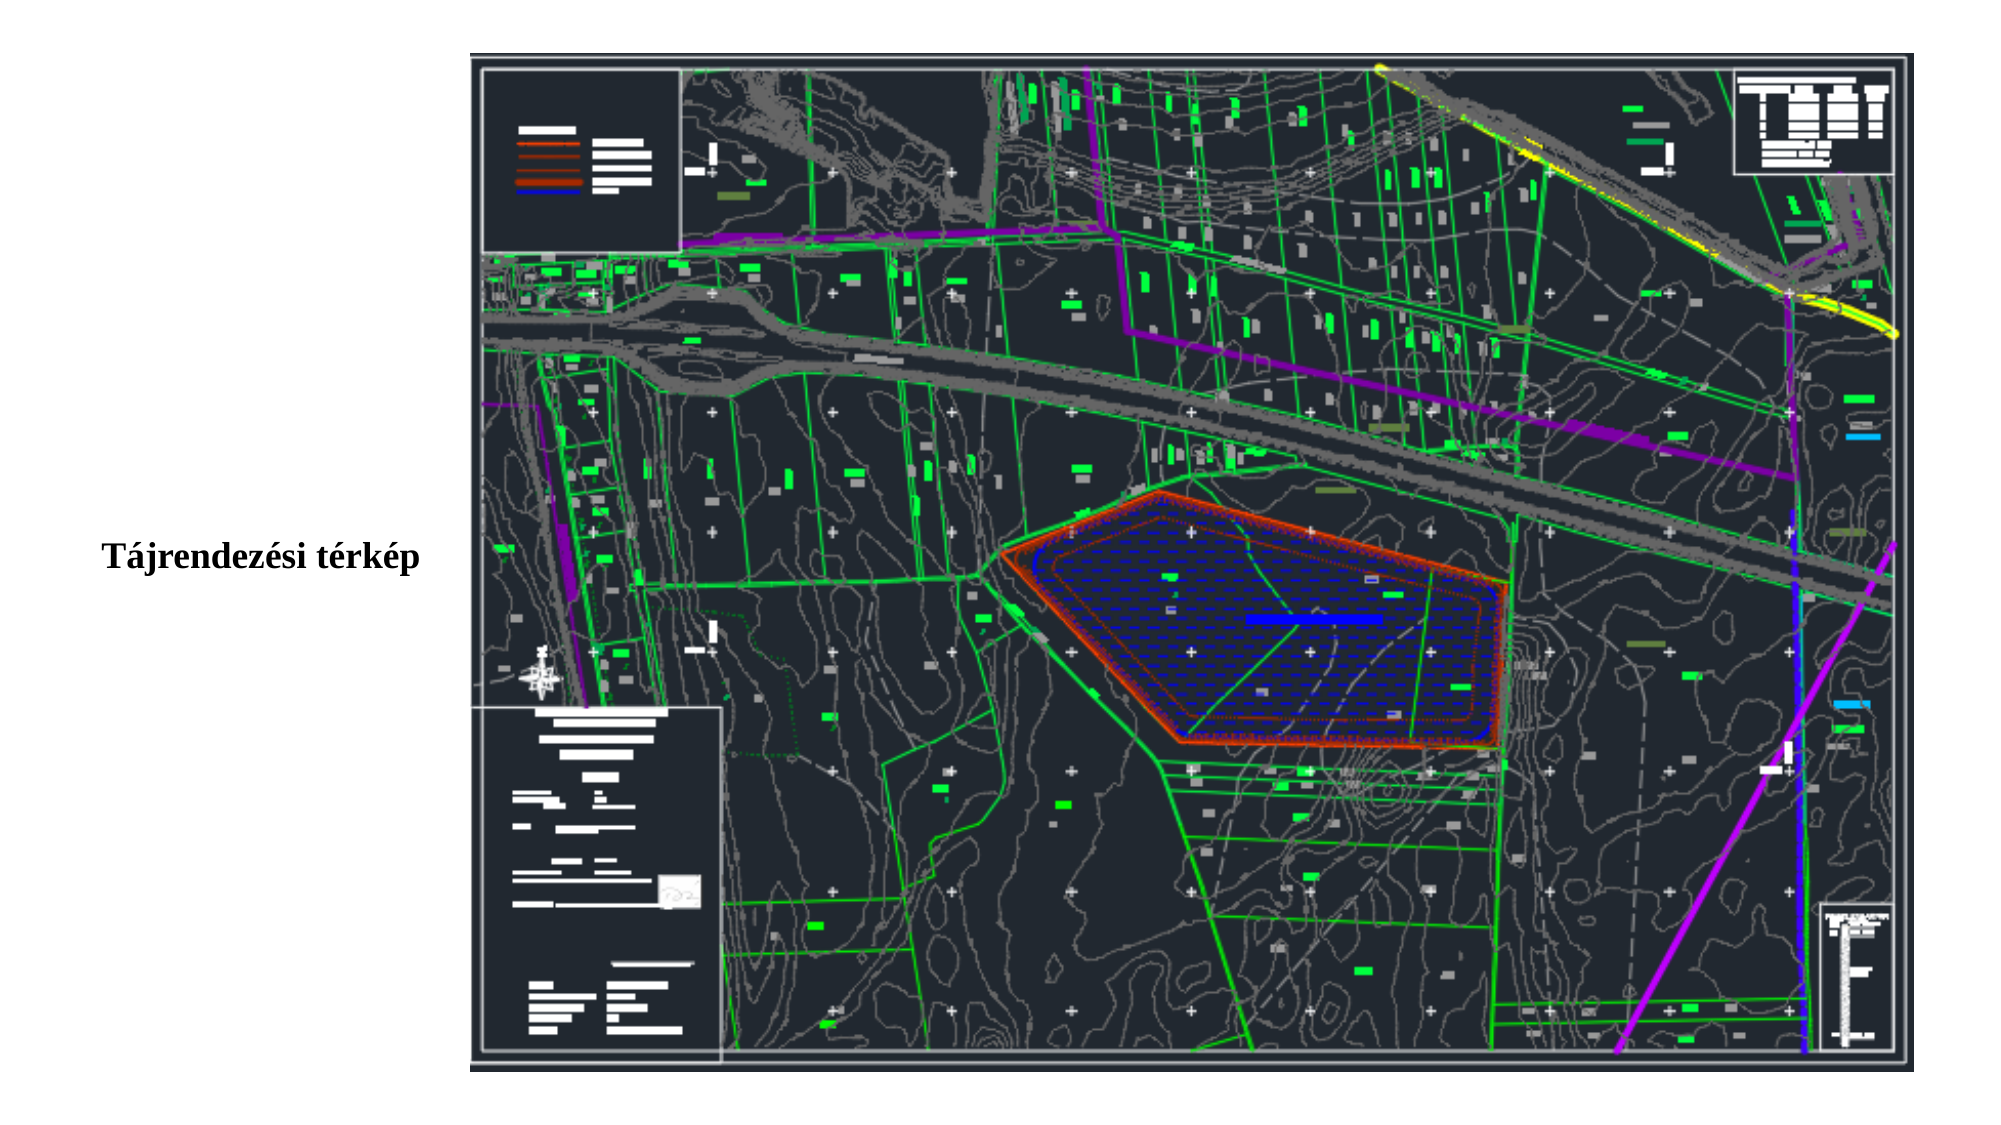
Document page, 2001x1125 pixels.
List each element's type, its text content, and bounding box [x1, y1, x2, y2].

text_box Tájrendezési térkép [86, 517, 454, 584]
picture [469, 53, 1914, 1072]
